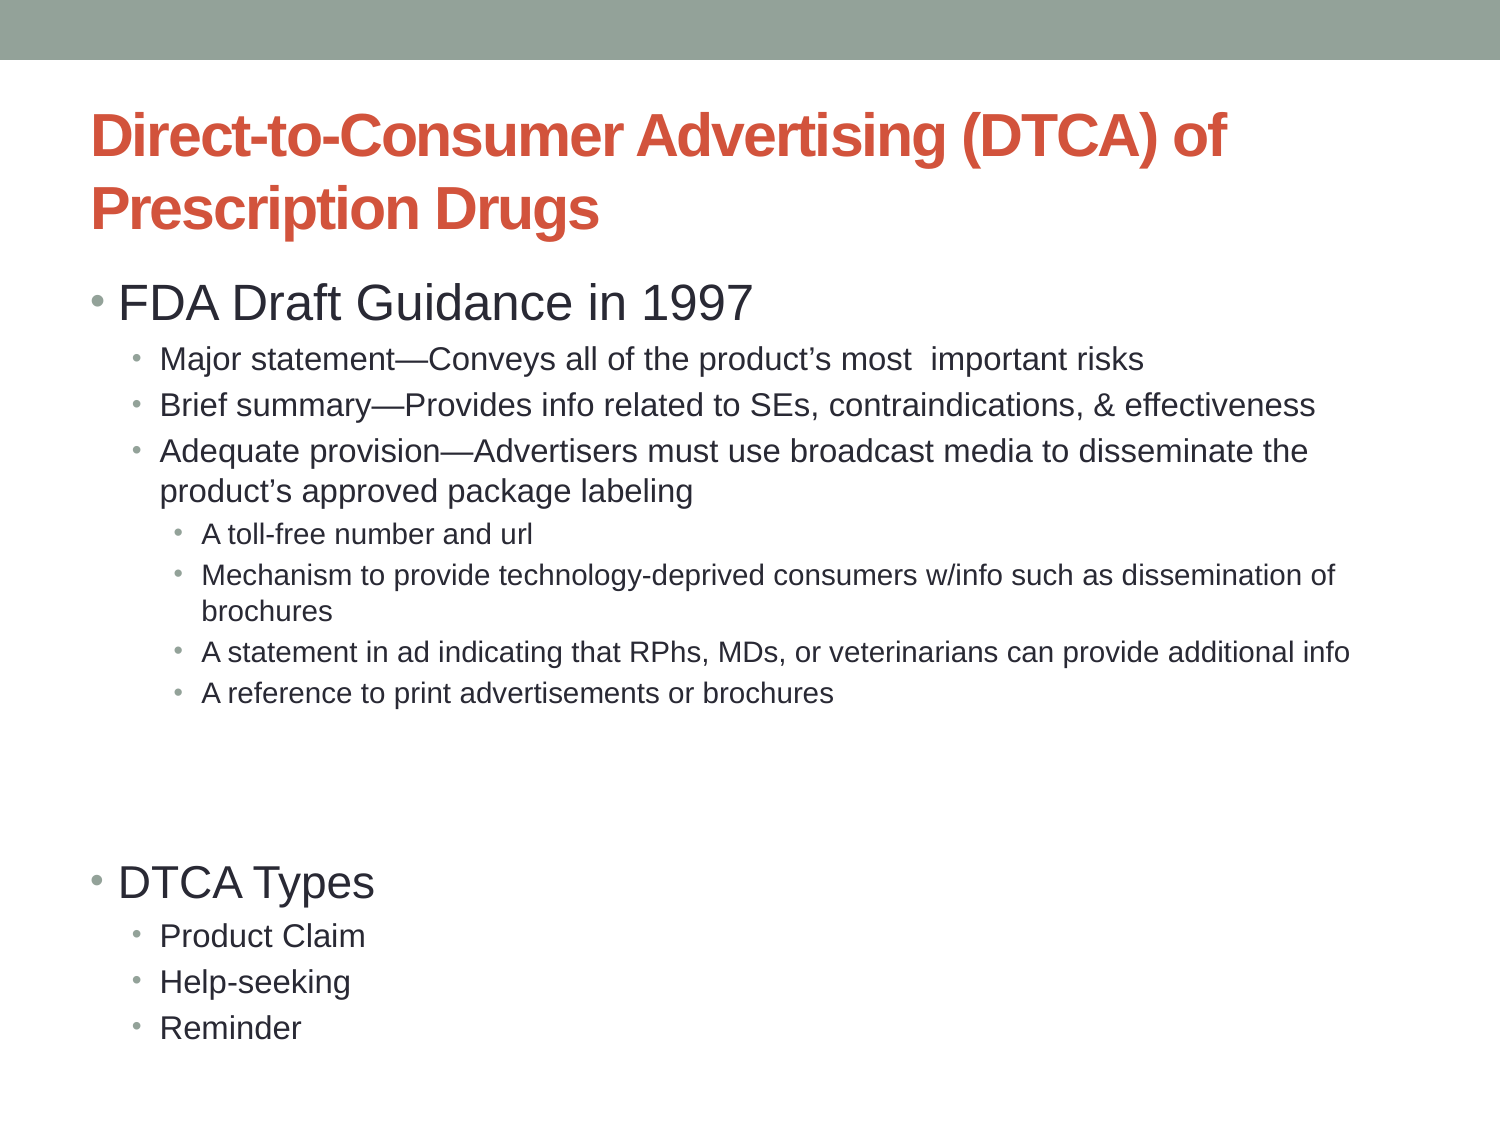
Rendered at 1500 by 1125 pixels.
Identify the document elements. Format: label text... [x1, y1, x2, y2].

list FDA Draft Guidance in 1997 Major statement—Conveys all of the product’s most important risks Brief summary—Provides info related to SEs, contraindications, & effectiveness Adequate provision—Advertisers must use broadcast media to disseminate the product’s approved package labeling A toll-free number and url Mechanism to provide technology-deprived consumers w/info such as dissemination of brochures A statement in ad indicating that RPhs, MDs, or veterinarians can provide additional info A reference to print advertisements or brochures DTCA Types Product Claim Help-seeking Reminder [75, 262, 1425, 1063]
title Direct-to-Consumer Advertising (DTCA) of Prescription Drugs [75, 87, 1425, 250]
